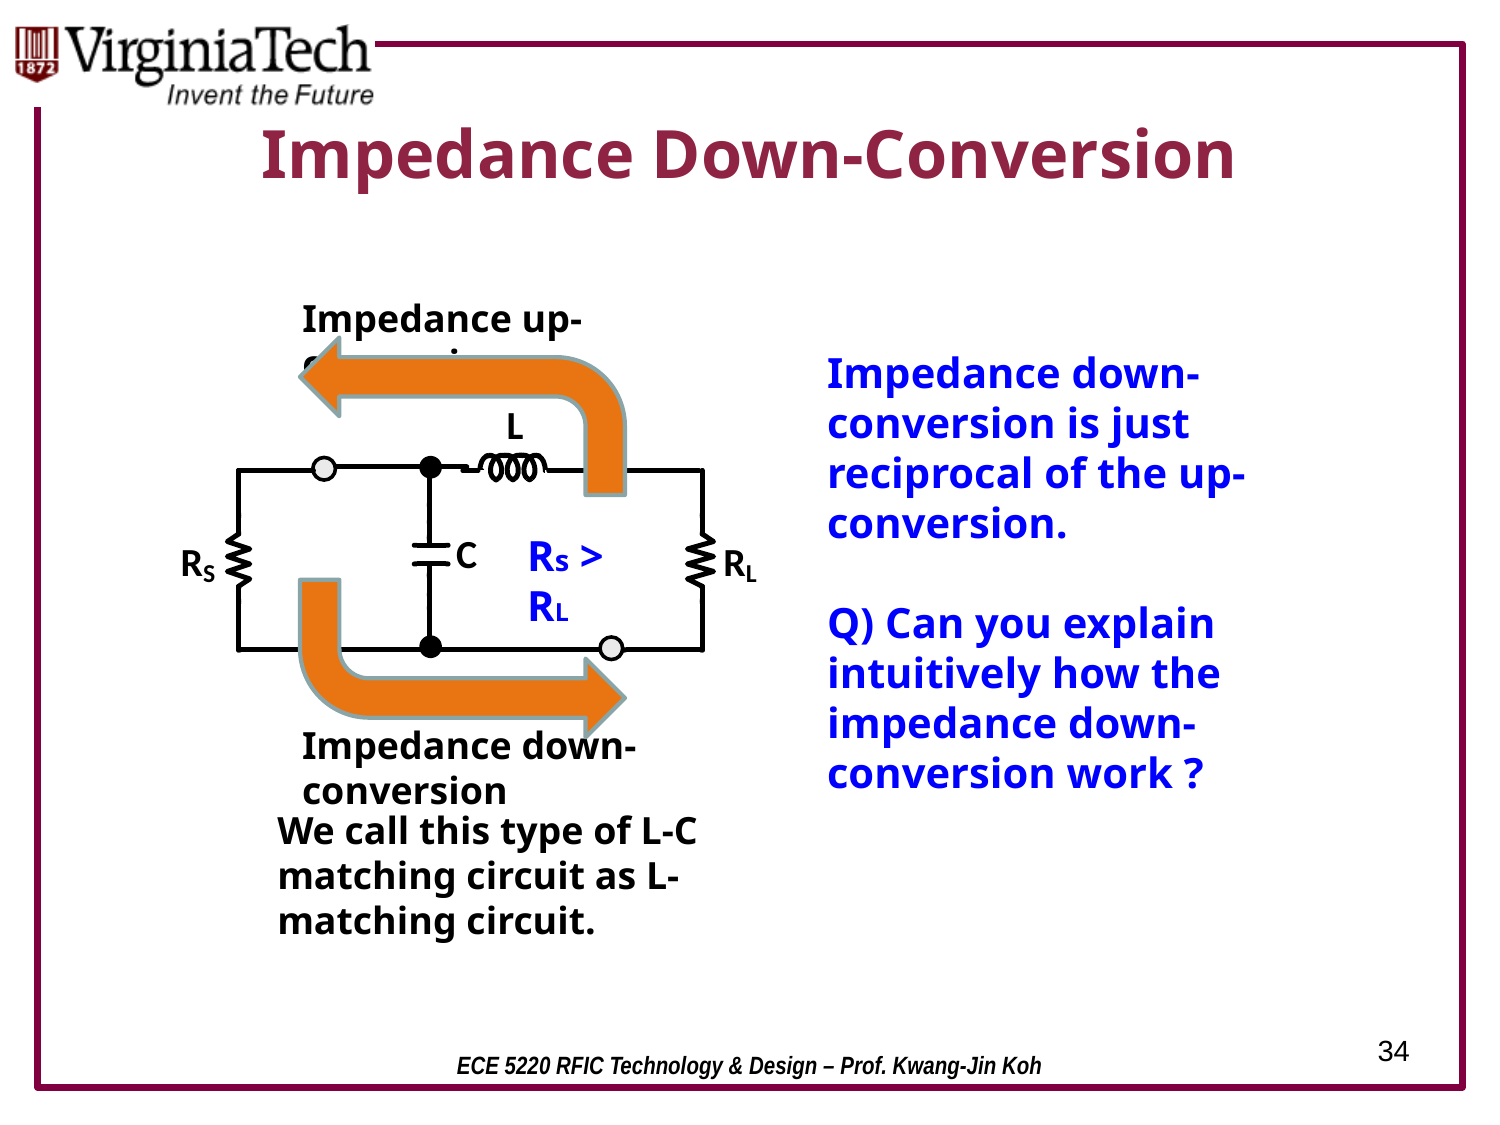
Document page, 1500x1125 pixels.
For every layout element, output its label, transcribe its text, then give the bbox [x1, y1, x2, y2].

text_box [303, 677, 628, 740]
slide_number 34 [1074, 1024, 1425, 1103]
text_box We call this type of L-C matching circuit as L-matching circuit. [262, 799, 738, 950]
text_box [297, 335, 618, 390]
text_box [174, 391, 763, 668]
text_box Impedance up-conversion [287, 287, 700, 390]
picture [15, 24, 375, 107]
title Impedance Down-Conversion [75, 104, 1425, 213]
text_box Impedance down-conversion [287, 714, 750, 819]
text_box Impedance down-conversion is just reciprocal of the up-conversion. Q) Can you explain intuitively how the impedance down-conversion work ? [812, 339, 1350, 804]
